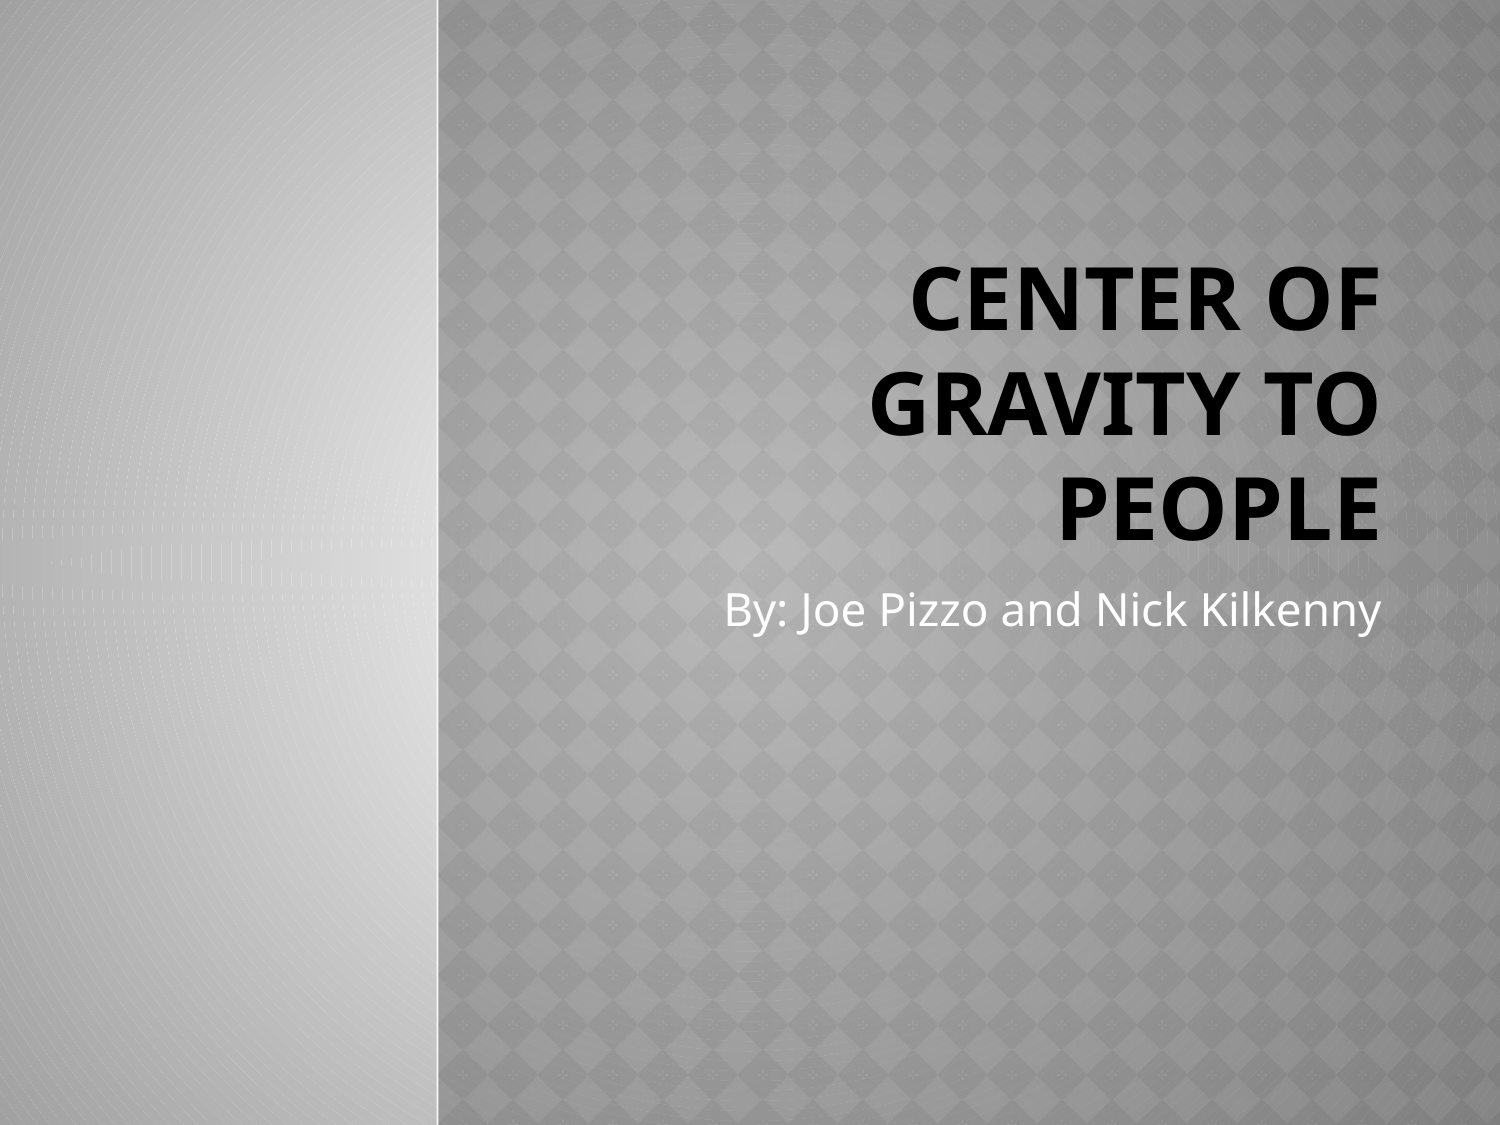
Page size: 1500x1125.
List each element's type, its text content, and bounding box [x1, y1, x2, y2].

title Center of Gravity to people [552, 87, 1390, 558]
subtitle By: Joe Pizzo and Nick Kilkenny [550, 580, 1390, 762]
